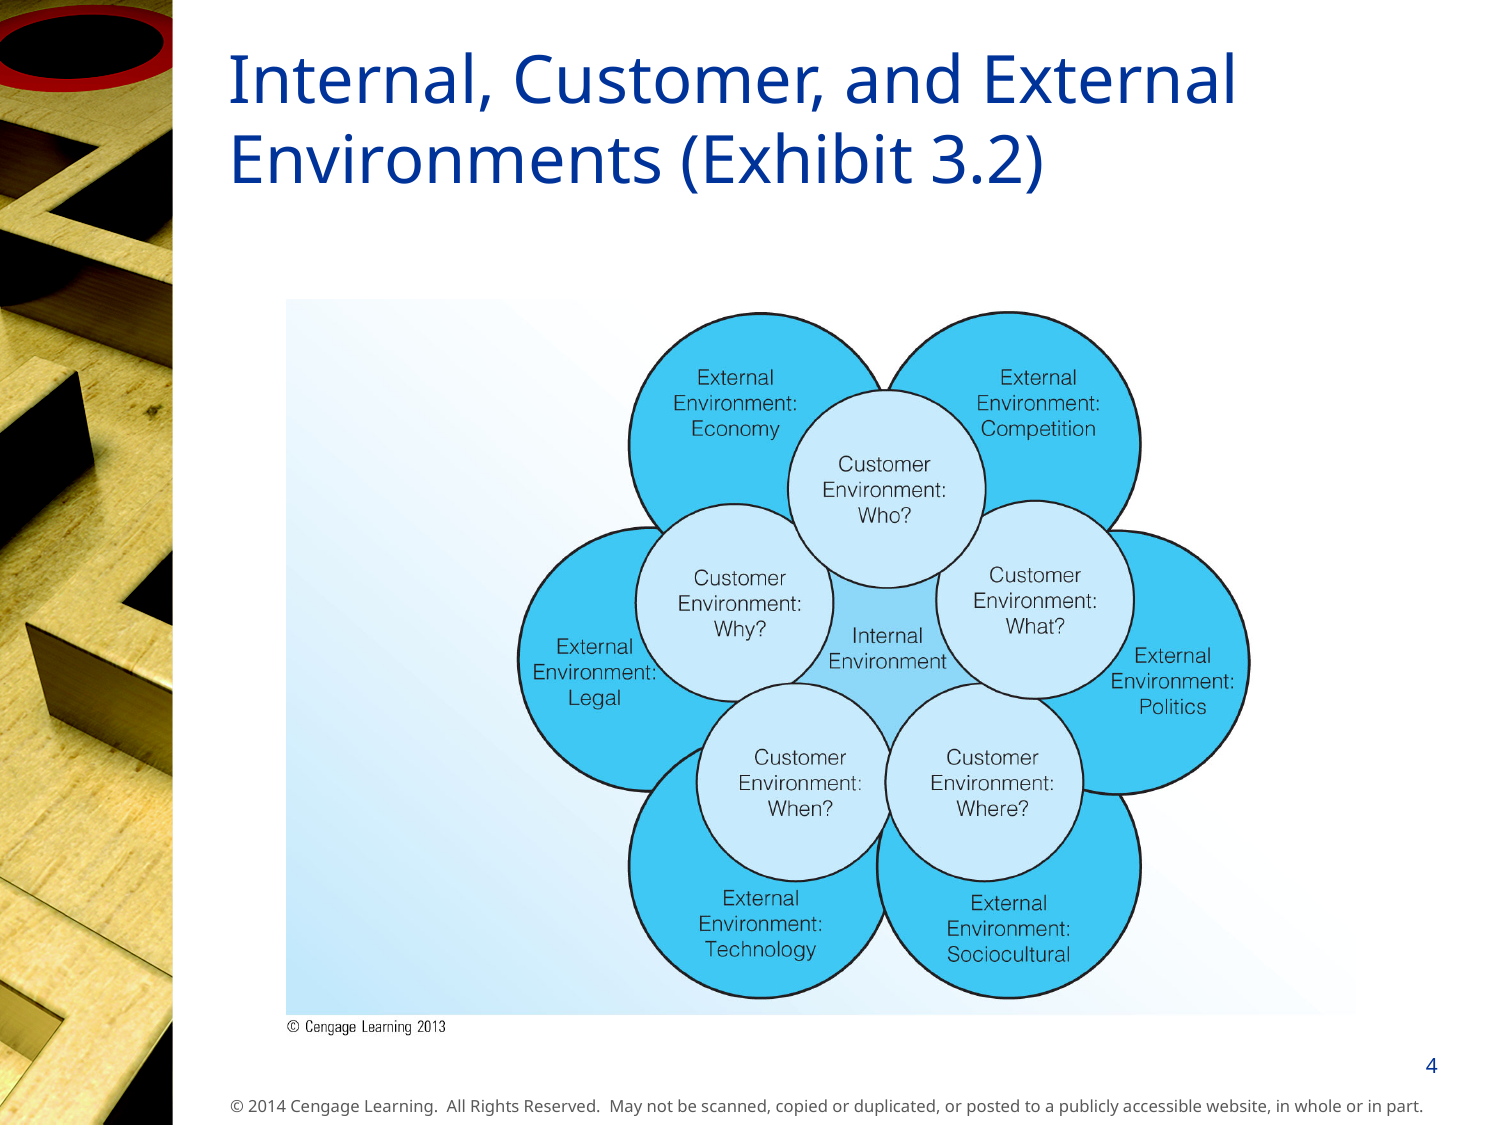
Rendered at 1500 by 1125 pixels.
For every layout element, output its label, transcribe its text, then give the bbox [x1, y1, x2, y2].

slide_number 4 [1386, 1037, 1478, 1097]
picture [0, 0, 173, 1125]
title Internal, Customer, and External Environments (Exhibit 3.2) [213, 29, 1454, 213]
picture [285, 299, 1357, 1038]
